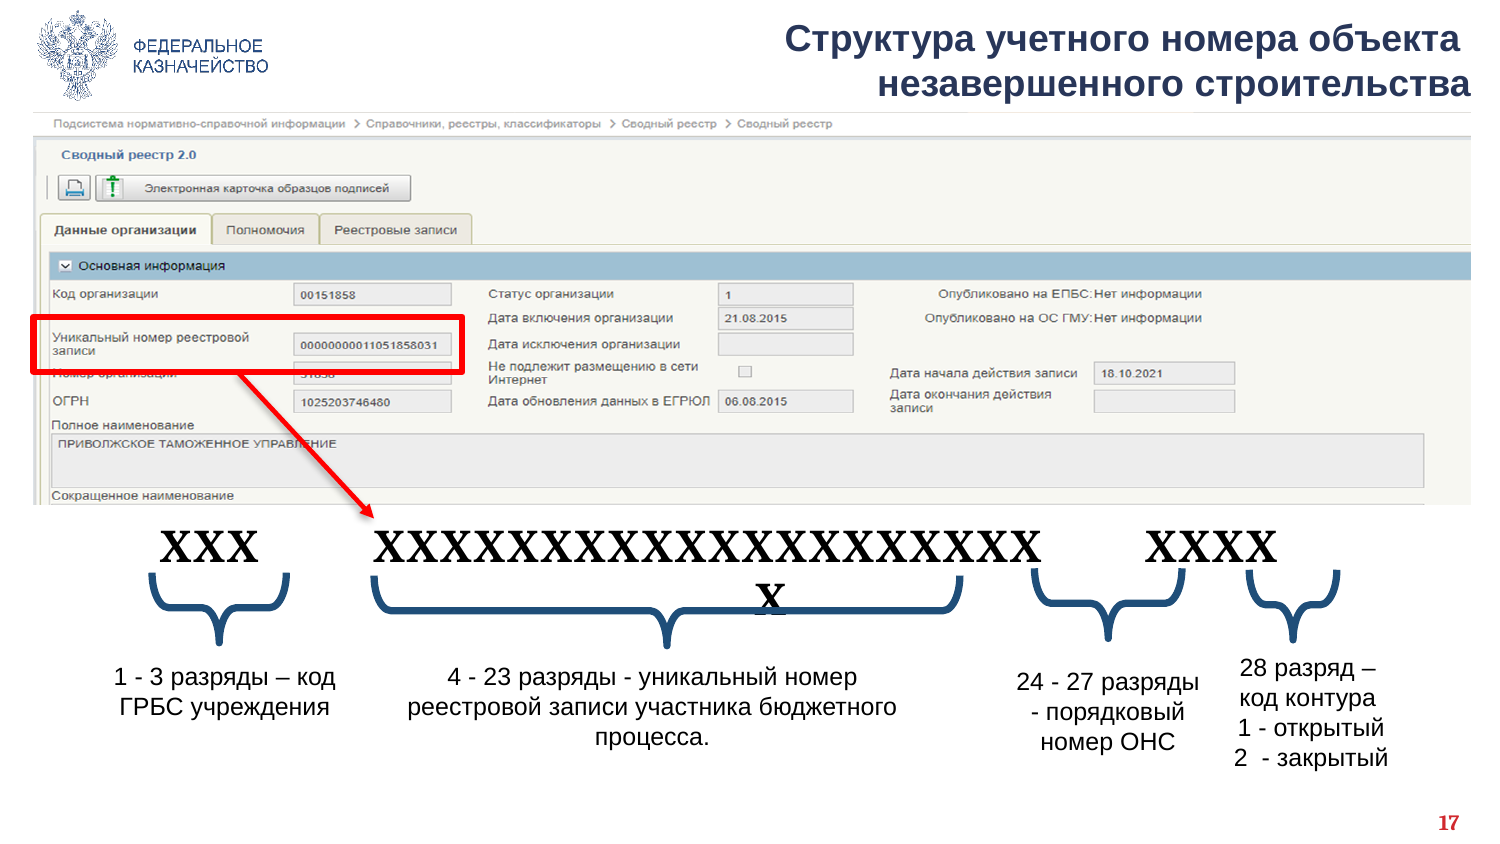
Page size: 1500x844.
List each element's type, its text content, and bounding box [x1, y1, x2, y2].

text_box [373, 575, 961, 647]
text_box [237, 371, 375, 519]
picture [37, 10, 268, 101]
slide_number 16 [1133, 571, 1471, 844]
text_box 4 - 23 разряды - уникальный номер реестровой записи участника бюджетного процесса. [387, 653, 918, 758]
picture [33, 112, 1471, 506]
text_box [1033, 568, 1183, 640]
text_box 28 разряд – код контура 1 - открытый 2 - закрытый [1181, 644, 1441, 779]
text_box 1 - 3 разряды – код ГРБС учреждения [78, 653, 371, 728]
text_box Структура учетного номера объекта незавершенного строительства [507, 14, 1471, 105]
text_box [217, 632, 221, 644]
text_box [1248, 569, 1338, 641]
text_box ХХХ ХХХХХХХХХХХХХХХХХХХХ ХХХХ Х [140, 515, 1345, 632]
text_box 24 - 27 разряды - порядковый номер ОНС [995, 658, 1181, 763]
